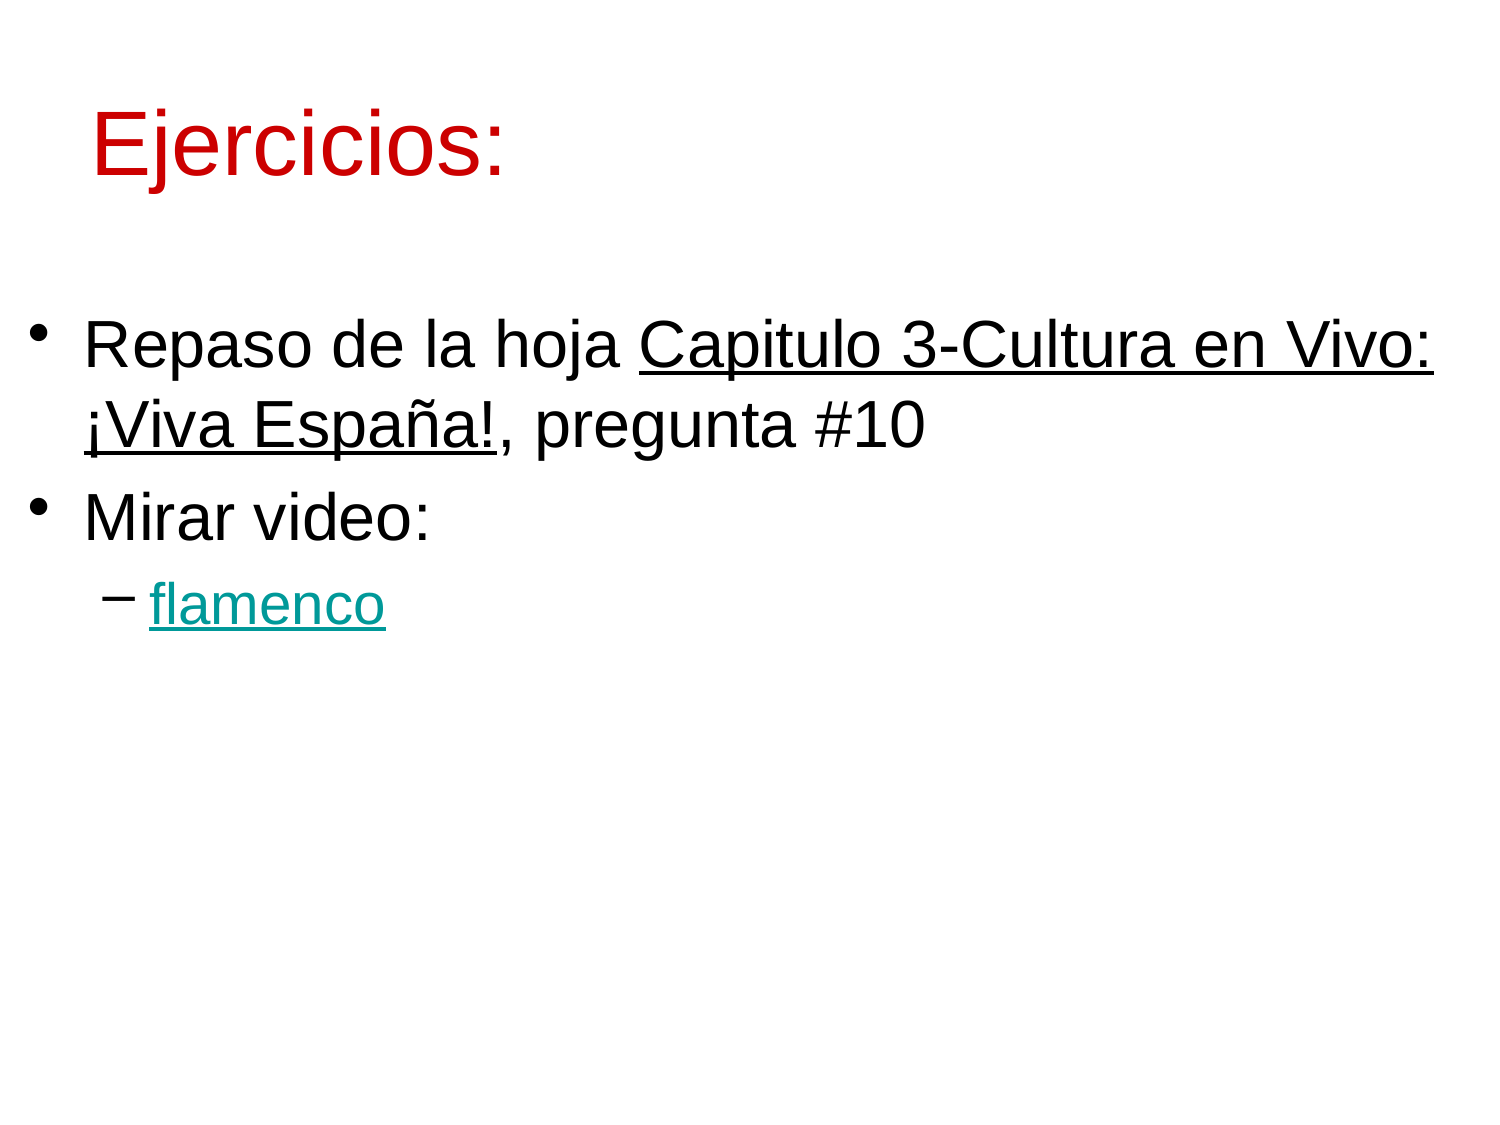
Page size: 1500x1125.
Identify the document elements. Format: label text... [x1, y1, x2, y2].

title Ejercicios: [75, 45, 1425, 200]
list Repaso de la hoja Capitulo 3-Cultura en Vivo: ¡Viva España!, pregunta #10 Mirar video: flamenco [12, 200, 1475, 1050]
